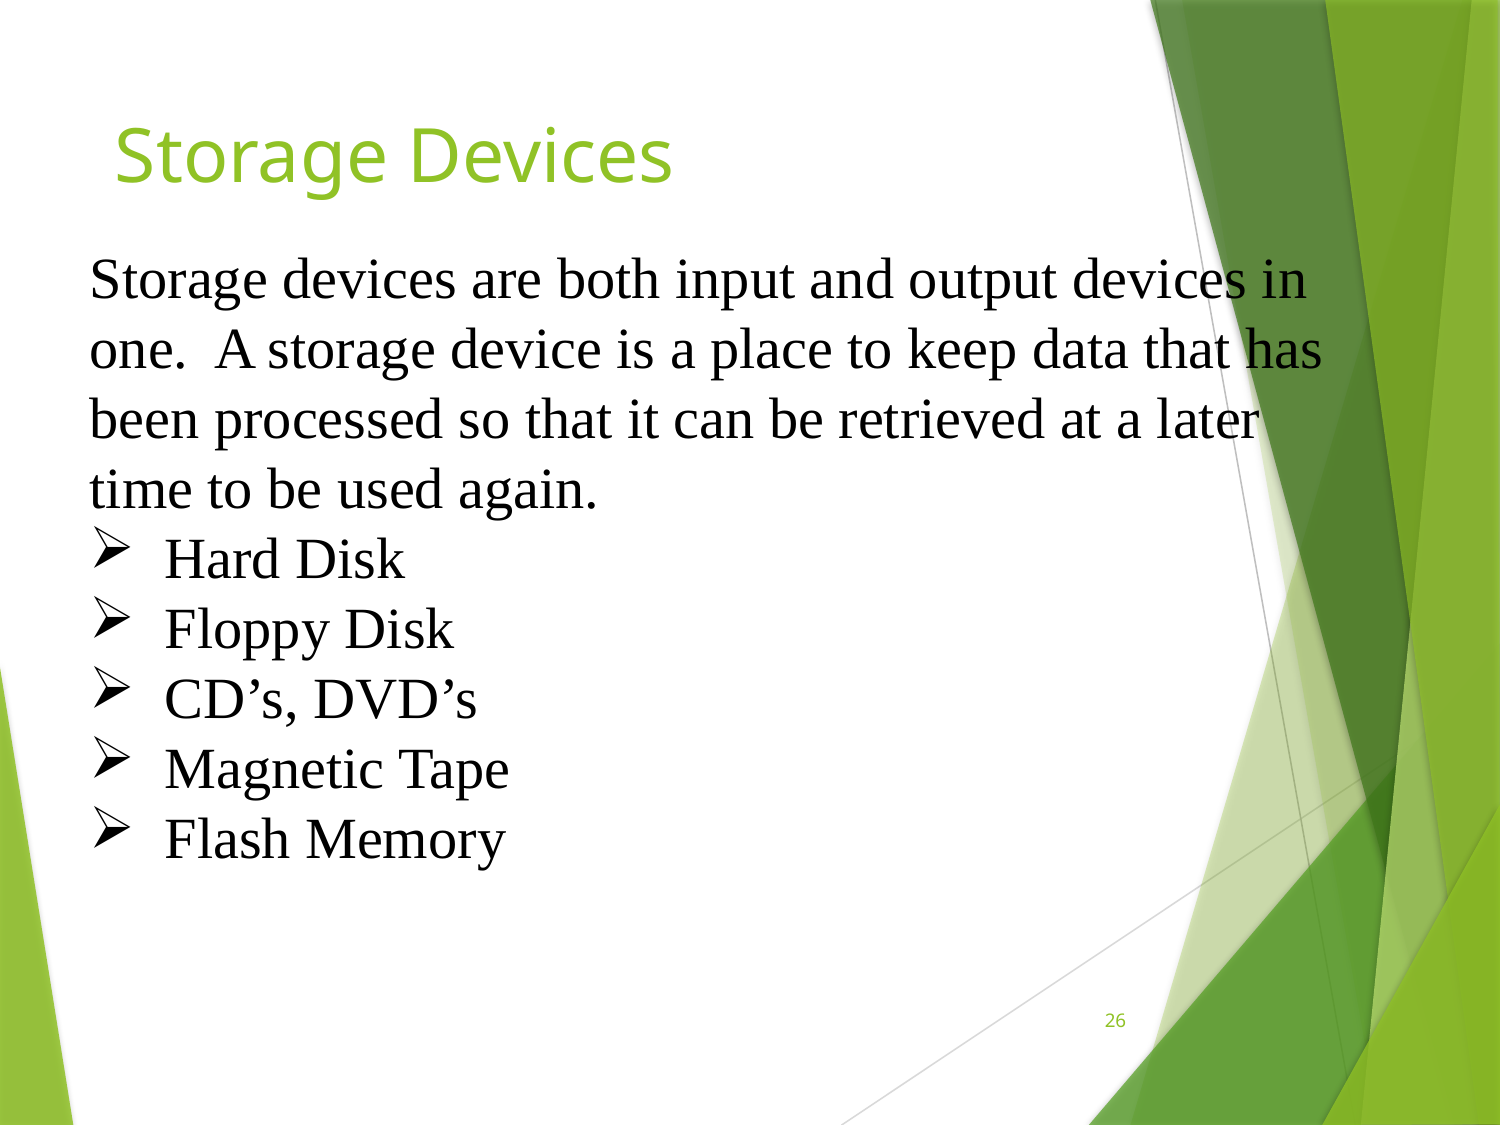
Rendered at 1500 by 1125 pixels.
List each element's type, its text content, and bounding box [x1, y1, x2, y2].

slide_number 26 [1057, 991, 1142, 1051]
text_box Storage devices are both input and output devices in one. A storage device is a place to keep data that has been processed so that it can be retrieved at a later time to be used again. Hard Disk Floppy Disk CD’s, DVD’s Magnetic Tape Flash Memory [75, 232, 1375, 952]
title Storage Devices [99, 99, 1142, 232]
